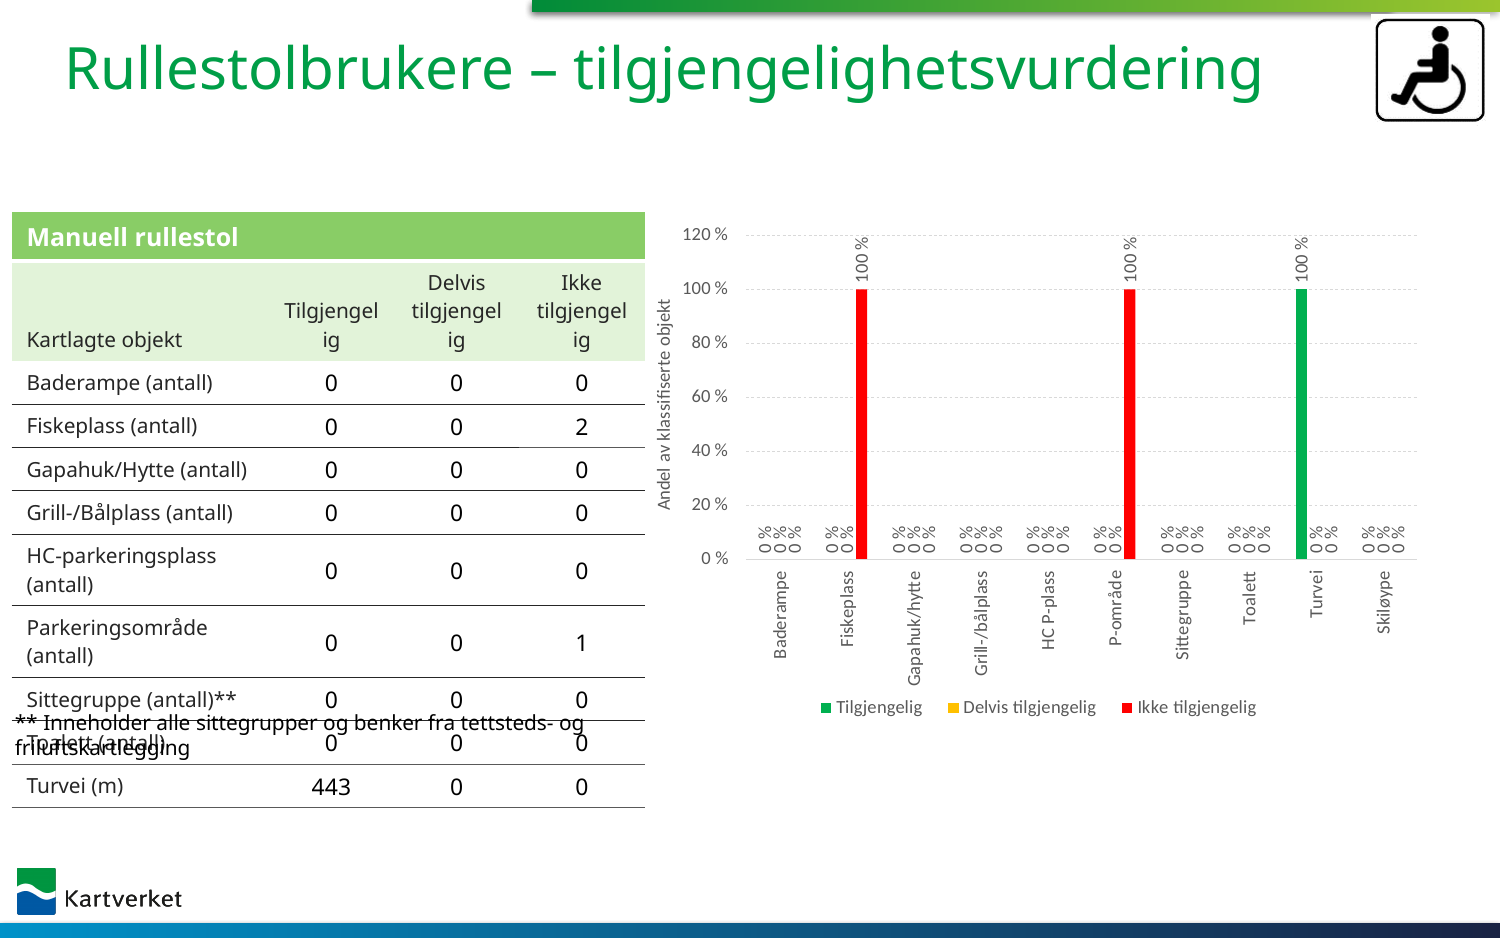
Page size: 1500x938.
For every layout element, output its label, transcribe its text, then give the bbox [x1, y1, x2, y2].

text_box ** Inneholder alle sittegrupper og benker fra tettsteds- og friluftskartlegging [0, 702, 745, 768]
table_cell 0 [269, 678, 394, 702]
table_cell Fiskeplass (antall) [12, 405, 269, 447]
table_cell Ikke tilgjengelig [519, 263, 638, 361]
table_cell 0 [394, 405, 519, 447]
table_cell 0 [519, 768, 645, 807]
table_cell 0 [269, 448, 394, 490]
table_cell 0 [394, 678, 519, 702]
table_cell 0 [269, 405, 394, 447]
table_cell Turvei (m) [12, 768, 269, 807]
table_cell 1 [519, 606, 638, 677]
table_header Manuell rullestol [12, 212, 645, 259]
table_cell 0 [519, 535, 638, 605]
table_cell Grill-/Bålplass (antall) [12, 491, 269, 534]
table_cell 0 [269, 606, 394, 677]
picture [1371, 13, 1491, 127]
table_cell 0 [519, 491, 638, 534]
table_cell 0 [519, 448, 638, 490]
table_cell Tilgjengelig [269, 263, 394, 361]
table_cell 0 [394, 606, 519, 677]
table_cell Parkeringsområde (antall) [12, 606, 269, 677]
table_cell Delvis tilgjengelig [394, 263, 519, 361]
table_cell 0 [269, 361, 394, 404]
table_cell Gapahuk/Hytte (antall) [12, 448, 269, 490]
table_cell 0 [394, 768, 519, 807]
table_cell 0 [394, 491, 519, 534]
table_cell 0 [519, 361, 638, 404]
table_cell Kartlagte objekt [12, 263, 269, 361]
table_cell Sittegruppe (antall)** [12, 678, 269, 702]
table_cell Baderampe (antall) [12, 361, 269, 404]
table_cell 0 [394, 535, 519, 605]
table_cell 0 [394, 448, 519, 490]
table_cell 0 [269, 535, 394, 605]
table_cell 2 [519, 405, 638, 447]
table_cell 0 [394, 361, 519, 404]
table_cell HC-parkeringsplass (antall) [12, 535, 269, 605]
picture [643, 218, 1427, 728]
text_box Rullestolbrukere – tilgjengelighetsvurdering [49, 12, 1372, 109]
table_cell 0 [269, 491, 394, 534]
table_cell 443 [269, 768, 394, 807]
table_cell 0 [519, 678, 638, 702]
